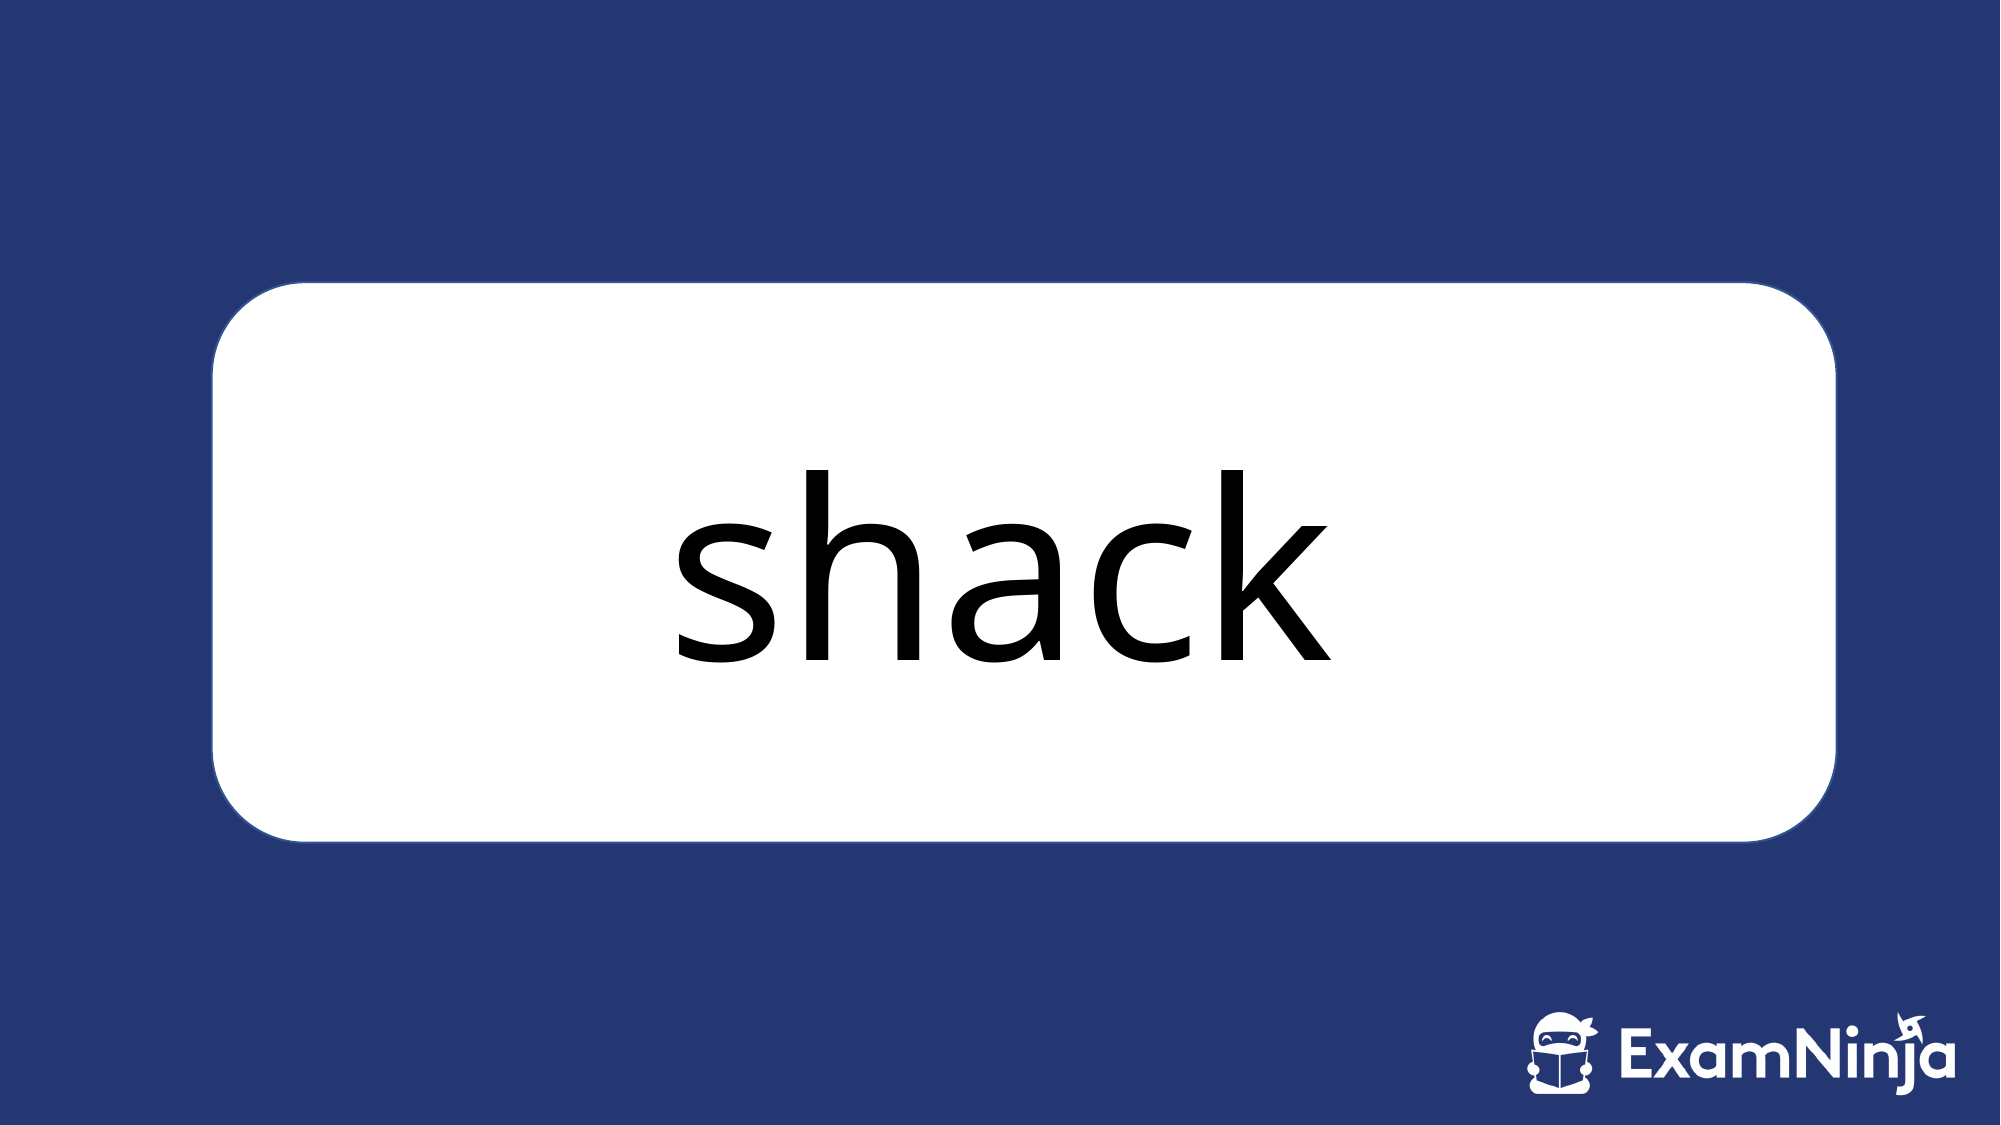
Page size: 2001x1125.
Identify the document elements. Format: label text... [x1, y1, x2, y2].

text_box shack [143, 403, 1857, 719]
picture [1501, 1003, 1979, 1102]
text_box [210, 719, 1838, 844]
text_box [210, 281, 1838, 403]
